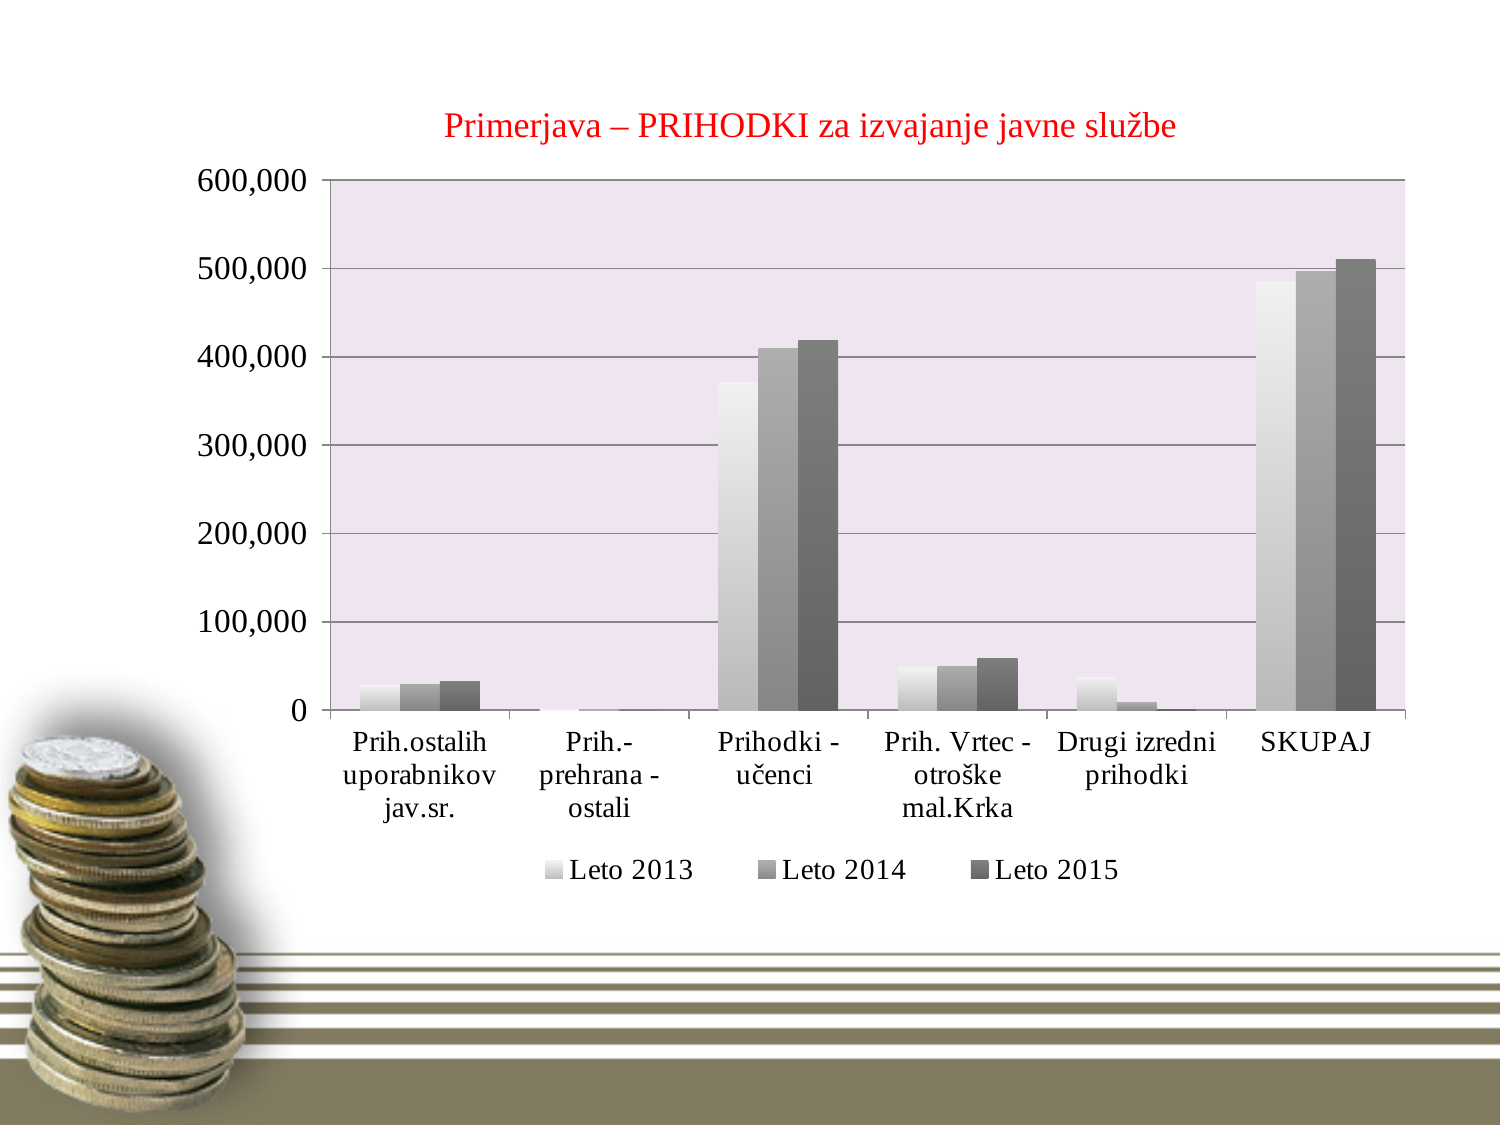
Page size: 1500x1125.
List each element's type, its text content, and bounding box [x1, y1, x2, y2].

chart [34, 152, 1407, 1079]
title Primerjava – PRIHODKI za izvajanje javne službe [234, 93, 1388, 150]
picture [0, 0, 1500, 1125]
